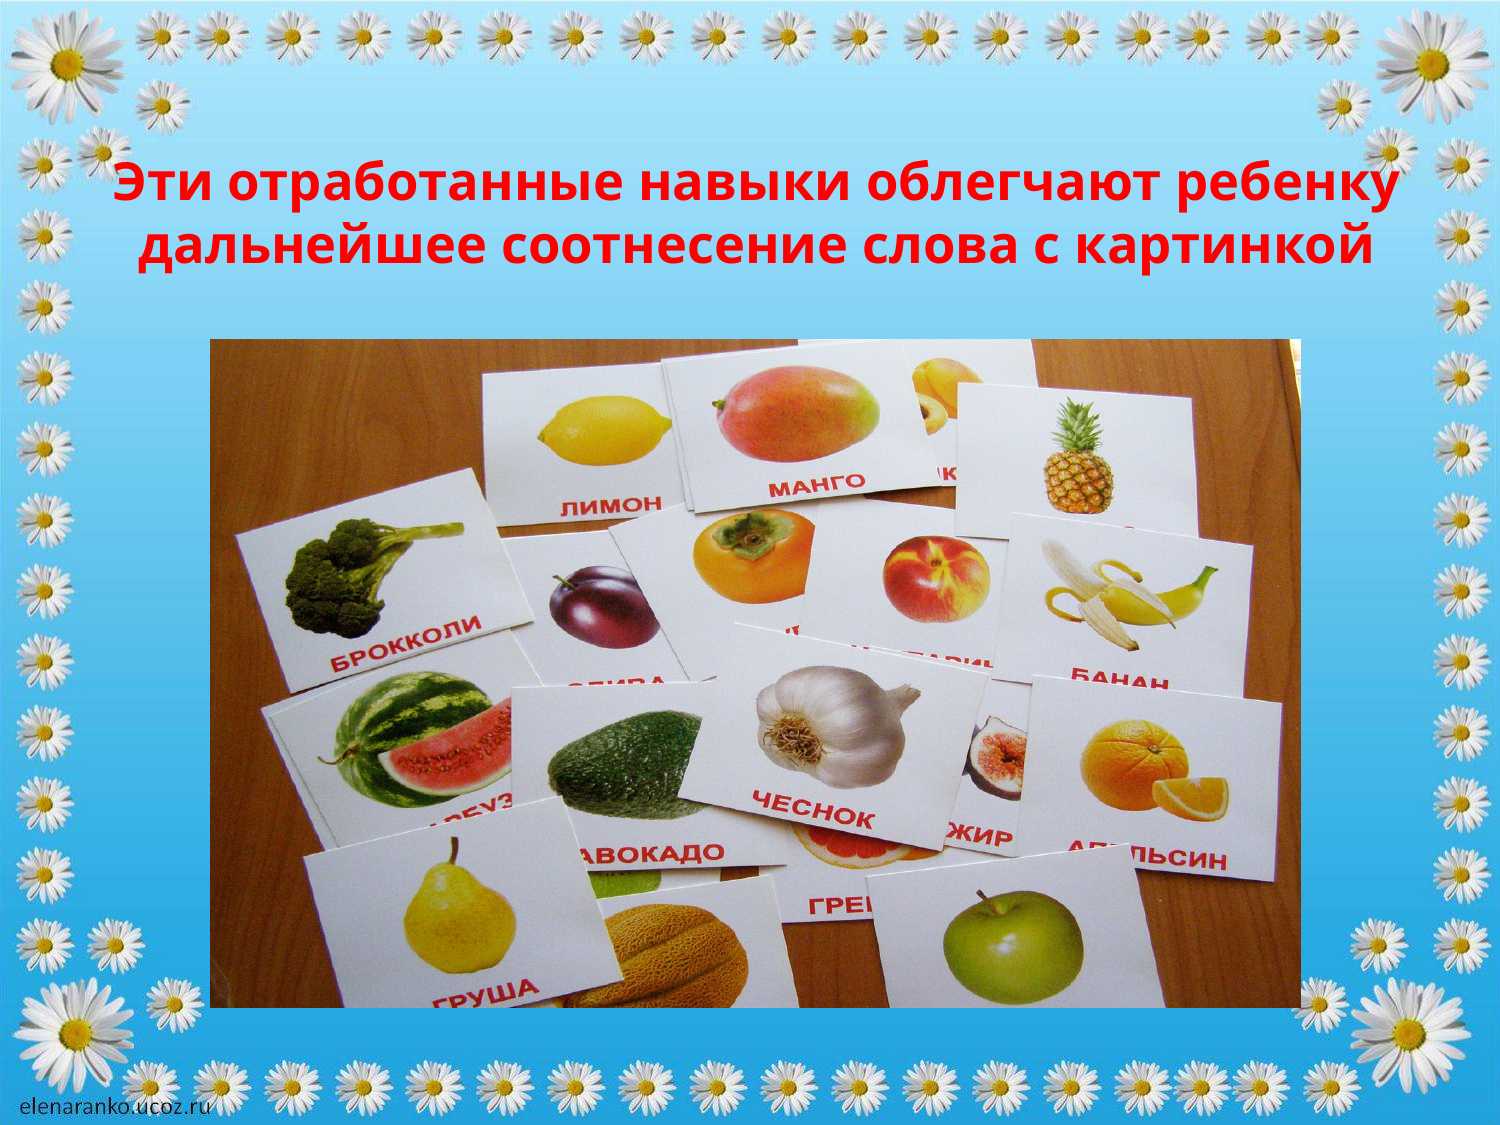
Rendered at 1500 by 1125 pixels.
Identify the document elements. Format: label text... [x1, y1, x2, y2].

picture [0, 0, 1500, 1125]
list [210, 339, 1302, 1009]
title Эти отработанные навыки облегчают ребенку дальнейшее соотнесение слова с картинкой [82, 117, 1432, 305]
